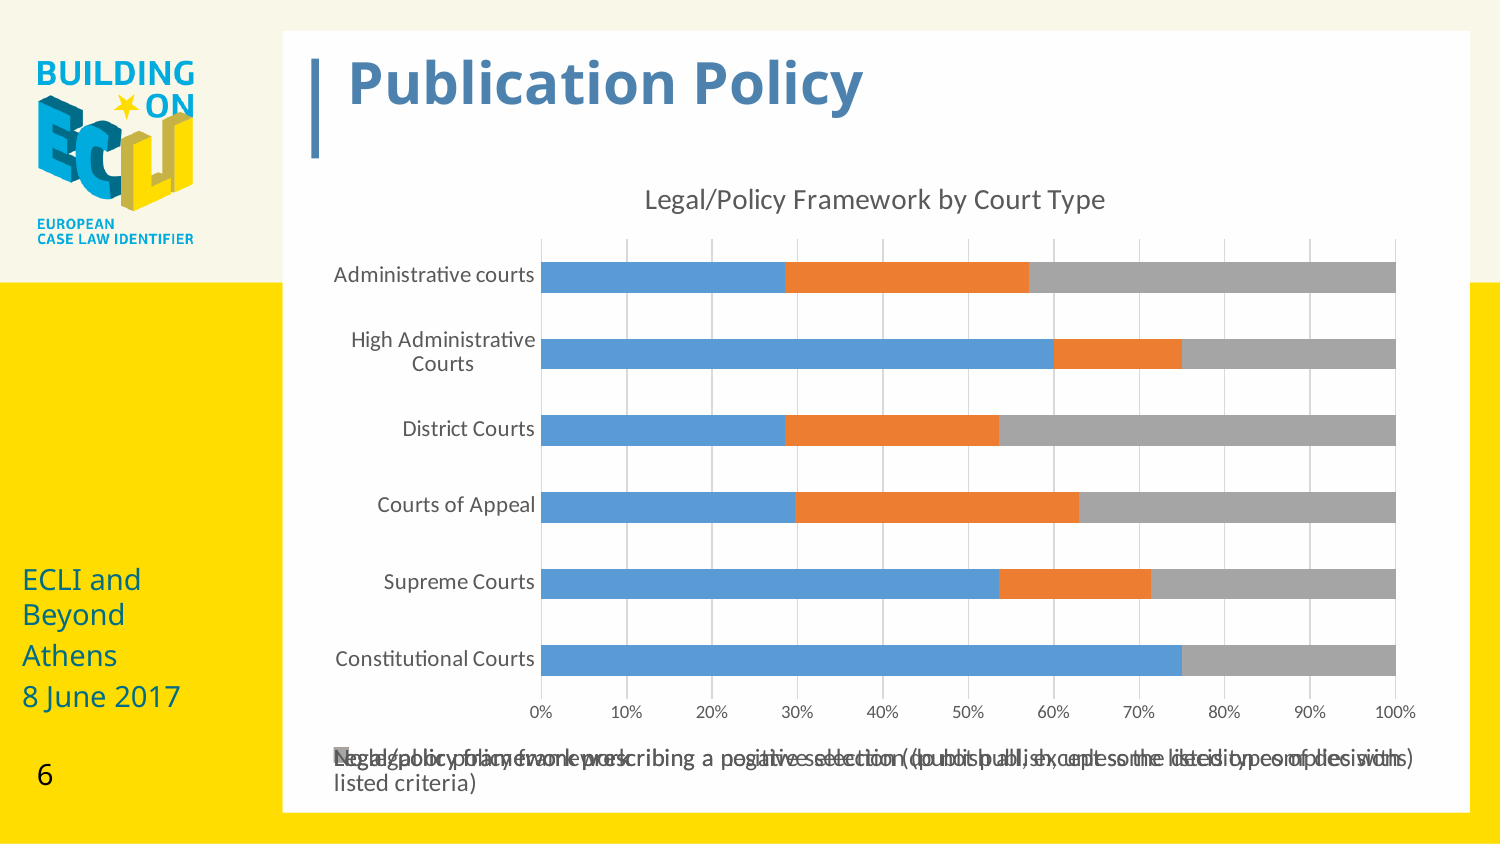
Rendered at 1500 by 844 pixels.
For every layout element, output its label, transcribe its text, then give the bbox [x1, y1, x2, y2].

picture [0, 0, 1500, 844]
chart [311, 158, 1440, 798]
text_box 6 [22, 748, 132, 807]
text_box [311, 58, 319, 157]
text_box ECLI and Beyond Athens 8 June 2017 [22, 561, 252, 702]
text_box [347, 56, 1471, 156]
